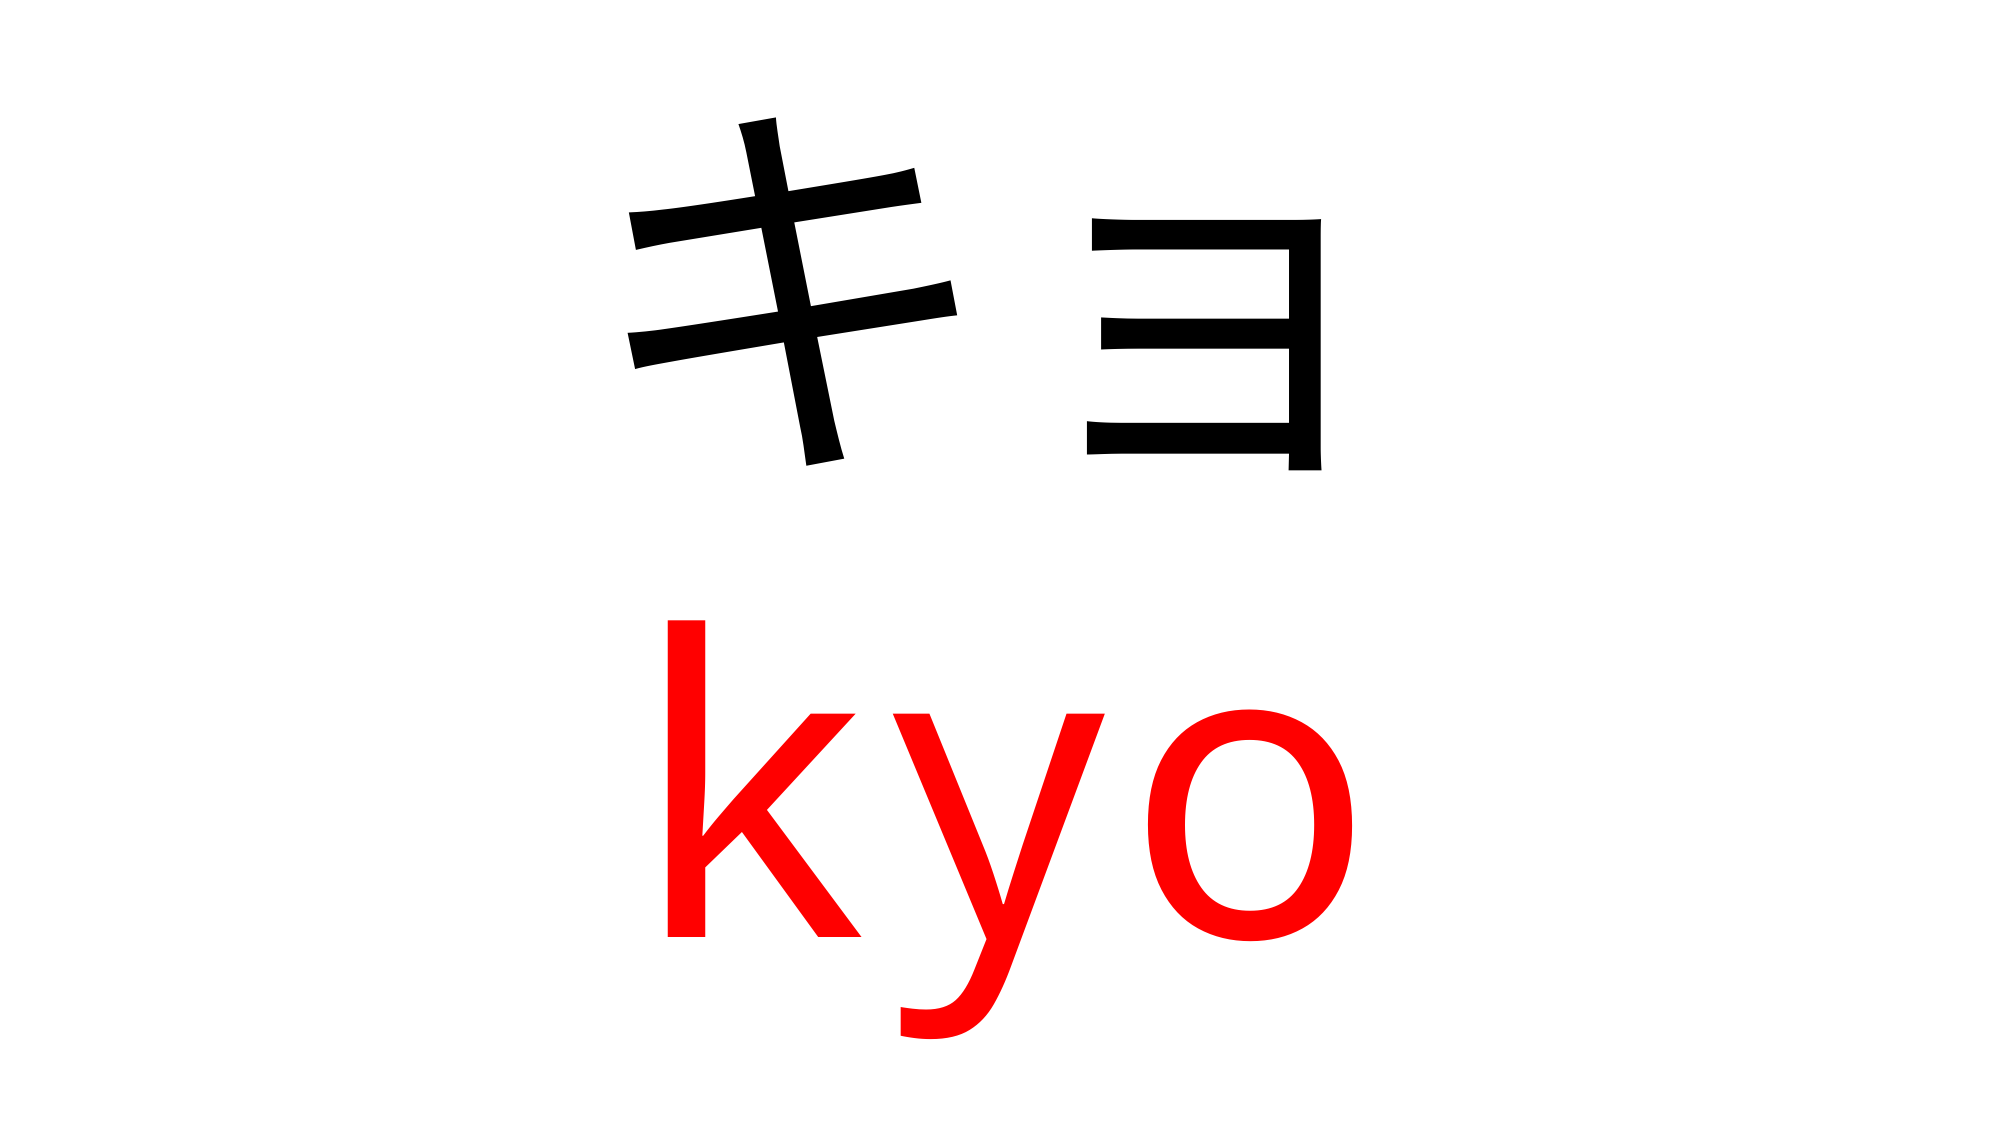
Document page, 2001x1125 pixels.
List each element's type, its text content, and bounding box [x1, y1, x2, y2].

text_box kyo [249, 562, 1750, 1036]
title キョ [249, 71, 1750, 545]
